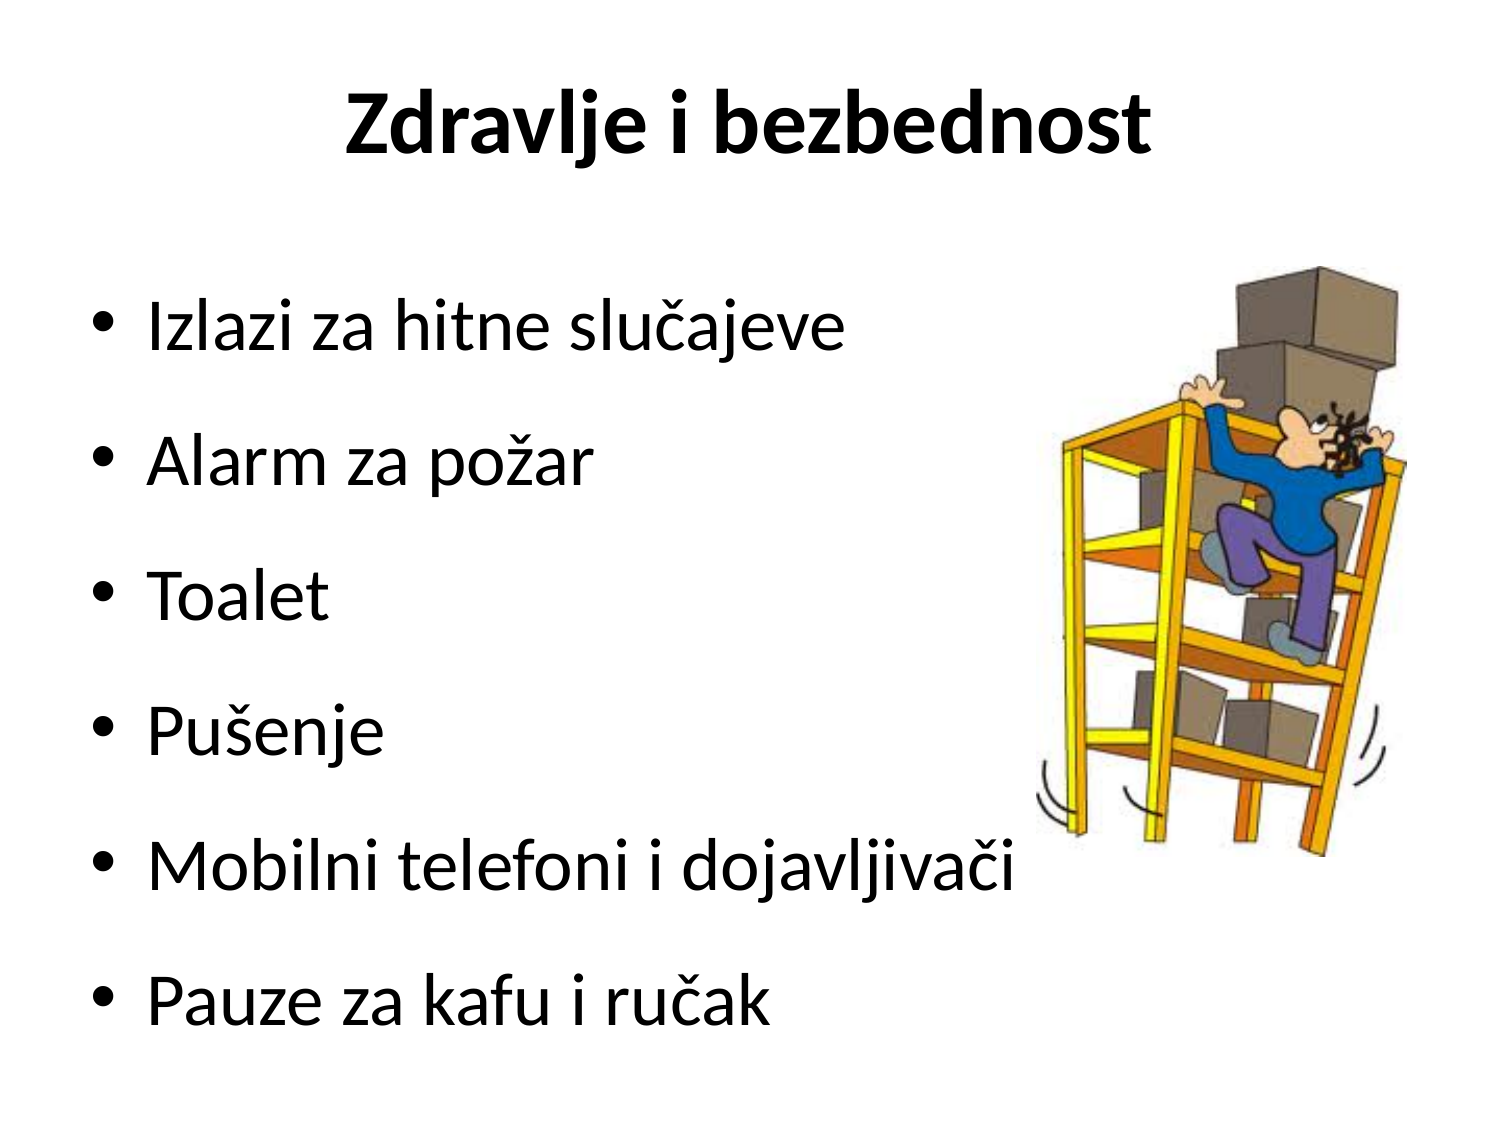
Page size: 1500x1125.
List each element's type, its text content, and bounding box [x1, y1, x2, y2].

title Zdravlje i bezbednost [75, 45, 1425, 188]
list Izlazi za hitne slučajeve Alarm za požar Toalet Pušenje Mobilni telefoni i dojavljivači Pauze za kafu i ručak [75, 222, 1425, 965]
picture [1035, 266, 1408, 857]
